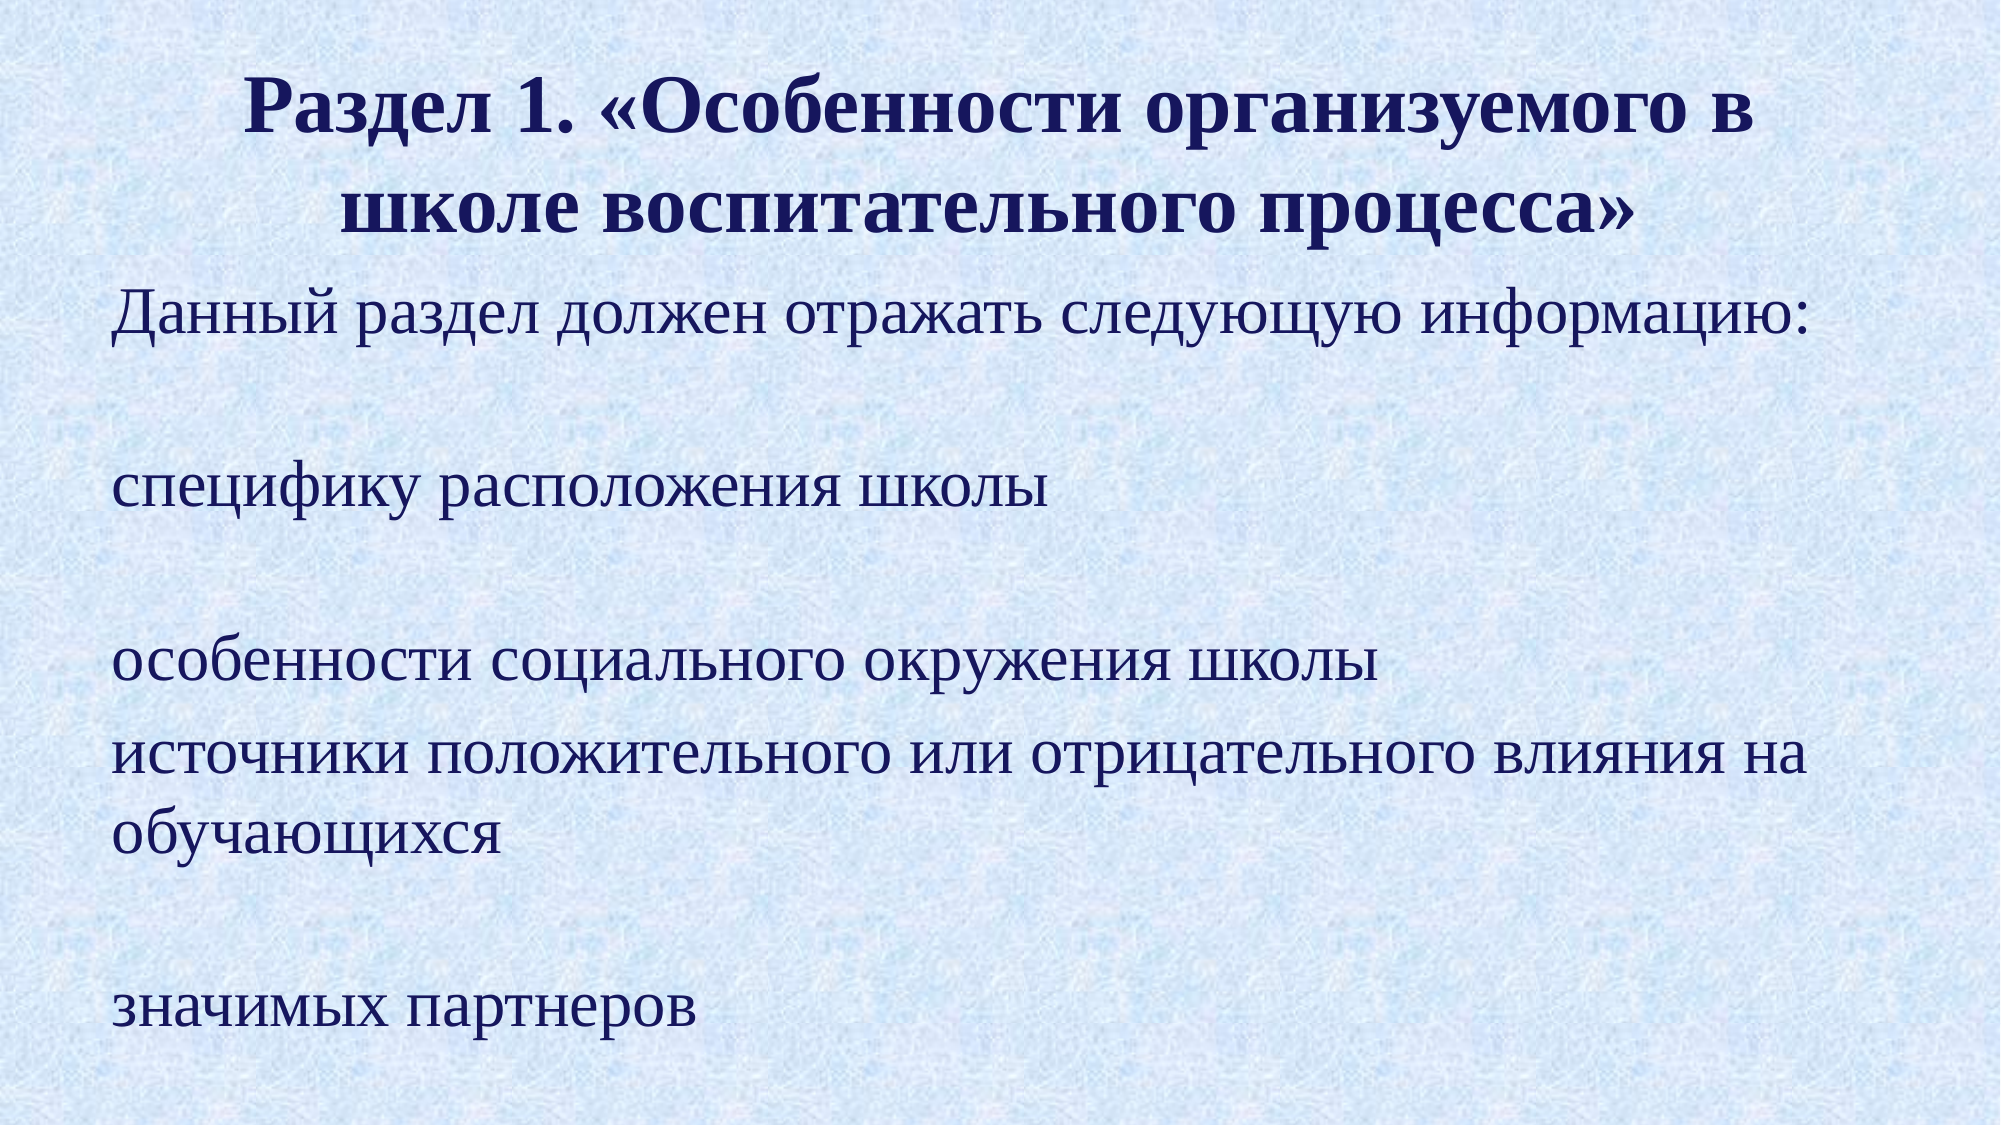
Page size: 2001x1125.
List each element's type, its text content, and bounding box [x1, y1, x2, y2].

title Раздел 1. «Особенности организуемого в школе воспитательного процесса» [149, 99, 1851, 259]
picture [0, 0, 2001, 1125]
list Данный раздел должен отражать следующую информацию: специфику расположения школы особенности социального окружения школы источники положительного или отрицательного влияния на обучающихся значимых партнеров [96, 259, 1851, 941]
